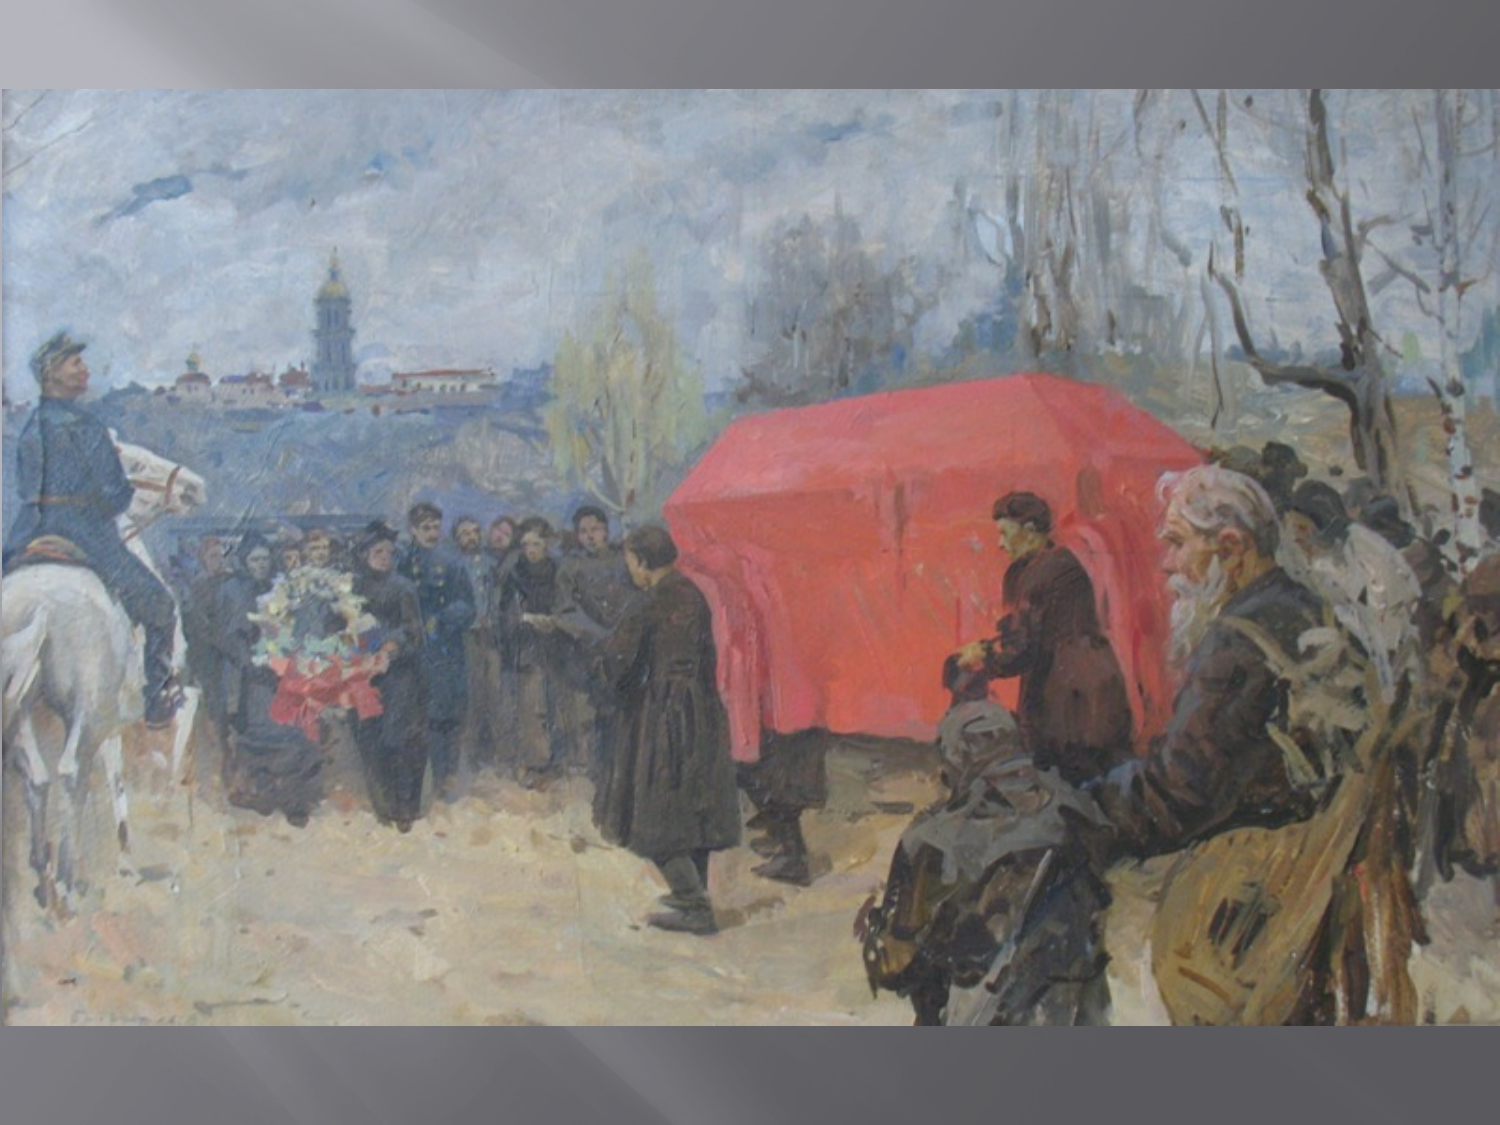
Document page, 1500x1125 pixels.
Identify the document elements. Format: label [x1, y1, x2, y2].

picture [2, 89, 1500, 1026]
